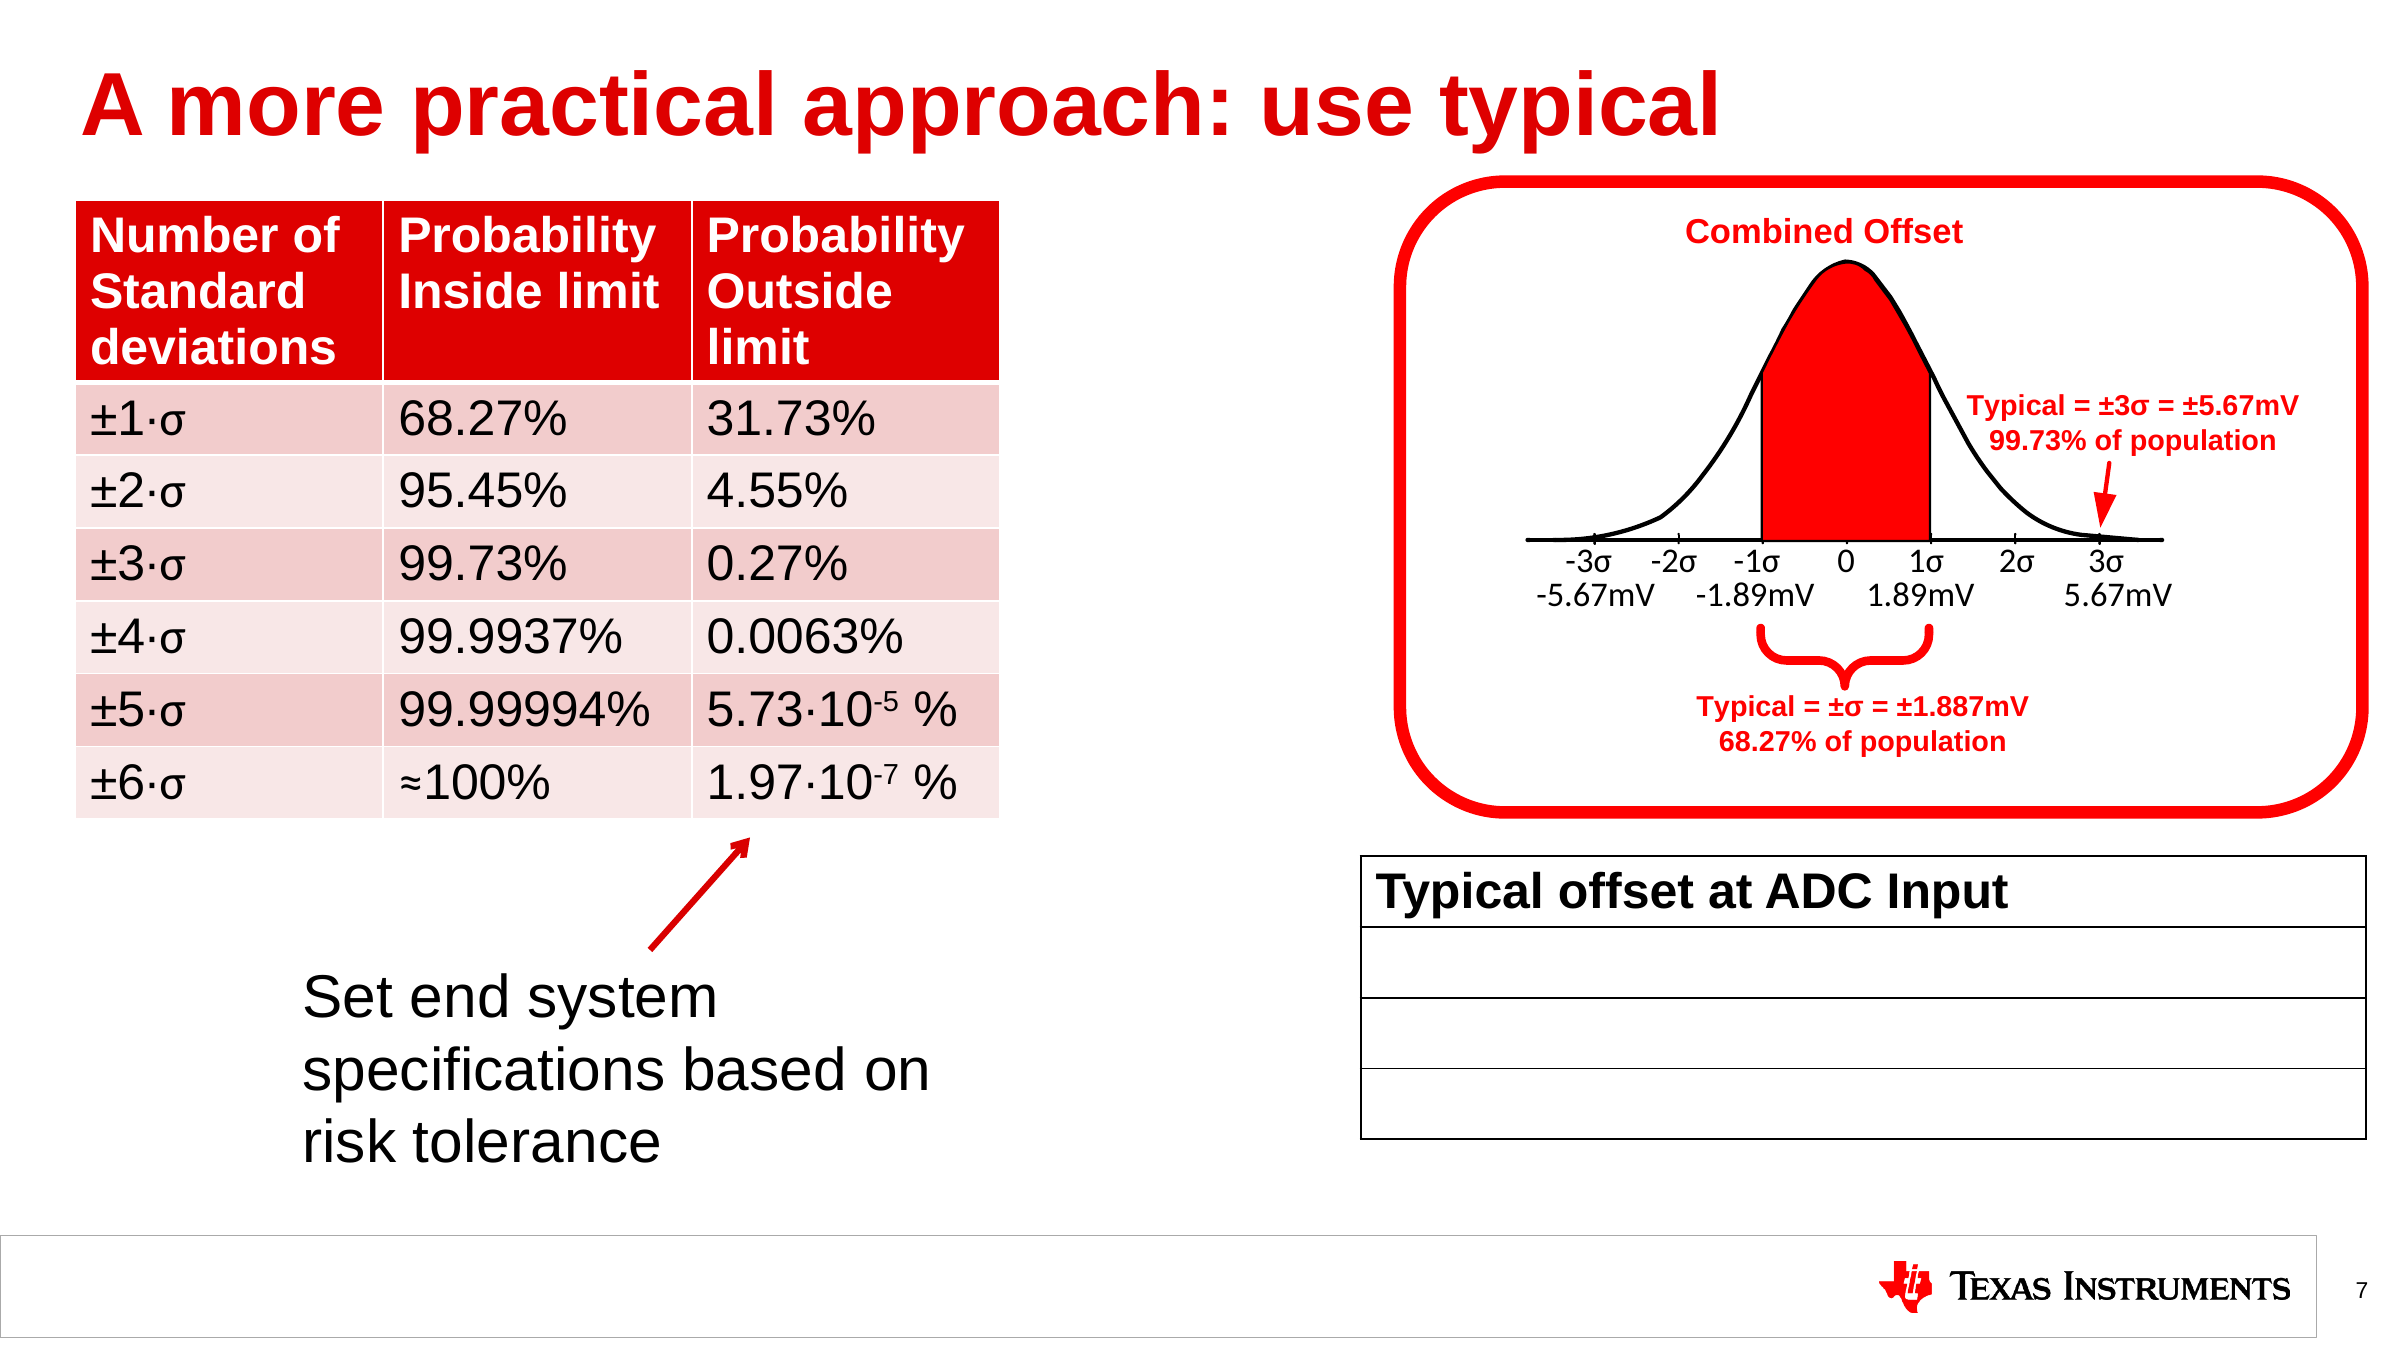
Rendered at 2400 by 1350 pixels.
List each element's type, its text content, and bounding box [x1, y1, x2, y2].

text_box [1490, 199, 2326, 776]
table_cell 31.73% [693, 385, 999, 454]
table_cell 0.27% [693, 529, 999, 600]
title A more practical approach: use typical [60, 27, 2282, 189]
table_cell ±4∙σ [76, 602, 382, 673]
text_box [649, 837, 751, 951]
table_cell ±1∙σ [76, 385, 382, 454]
table_cell 5.73∙10-5 % [693, 674, 999, 746]
table_cell ±6∙σ [76, 747, 382, 818]
picture [1879, 1307, 2290, 1313]
table_cell ±5∙σ [76, 674, 382, 746]
table_header Probability Inside limit [384, 201, 691, 380]
table_cell 1.97∙10-7 % [693, 747, 999, 818]
slide_number 7 [1828, 1265, 2389, 1307]
table_cell ≈100% [384, 747, 691, 818]
table_cell 99.99994% [384, 674, 691, 746]
table_cell 99.73% [384, 529, 691, 600]
table_cell 95.45% [384, 456, 691, 527]
table_header Number of Standard deviations [76, 201, 382, 380]
table_cell 4.55% [693, 456, 999, 527]
table_cell 0.0063% [693, 602, 999, 673]
table_cell 99.9937% [384, 602, 691, 673]
table_cell 68.27% [384, 385, 691, 454]
text_box [1397, 179, 2365, 815]
table_header Probability Outside limit [693, 201, 999, 380]
picture [1879, 1261, 2290, 1265]
table_cell ±2∙σ [76, 456, 382, 527]
table_cell ±3∙σ [76, 529, 382, 600]
text_box Set end system specifications based on risk tolerance [287, 950, 1013, 1183]
